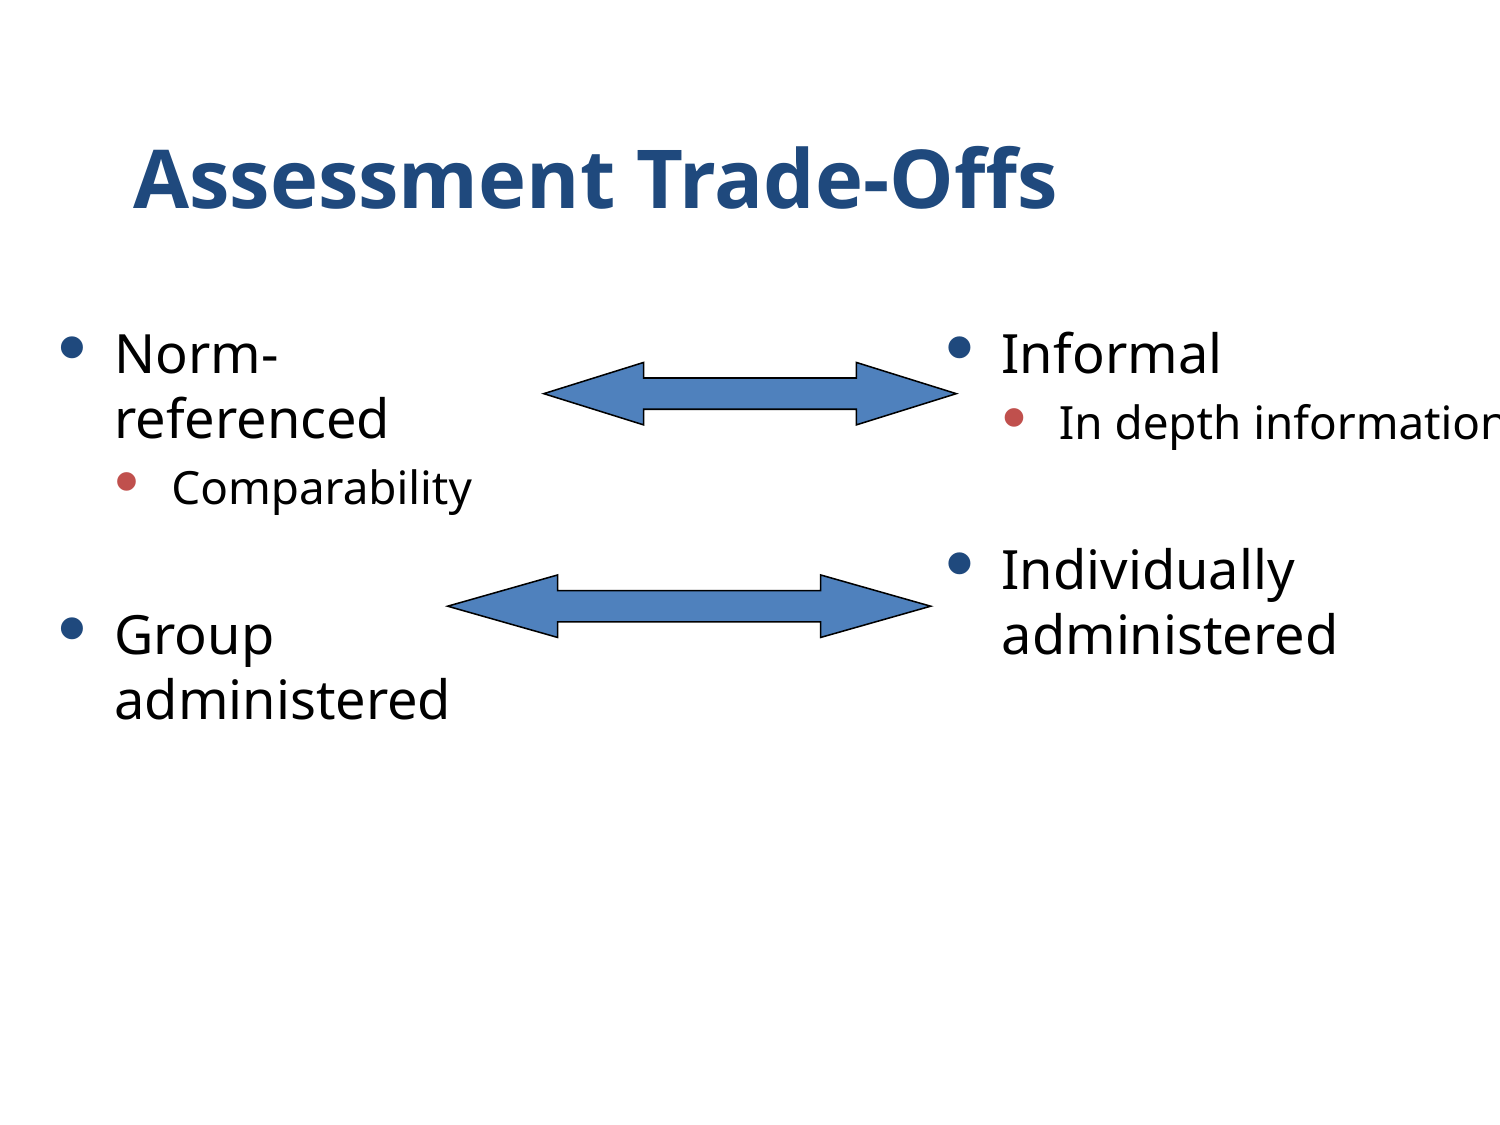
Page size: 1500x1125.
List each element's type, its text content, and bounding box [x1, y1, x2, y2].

text_box [447, 574, 931, 638]
text_box Informal In depth information Individually administered [930, 312, 1500, 988]
text_box Norm-referenced Comparability Group administered [43, 312, 569, 988]
text_box Assessment Trade-Offs [118, 20, 1356, 233]
text_box [543, 362, 957, 425]
